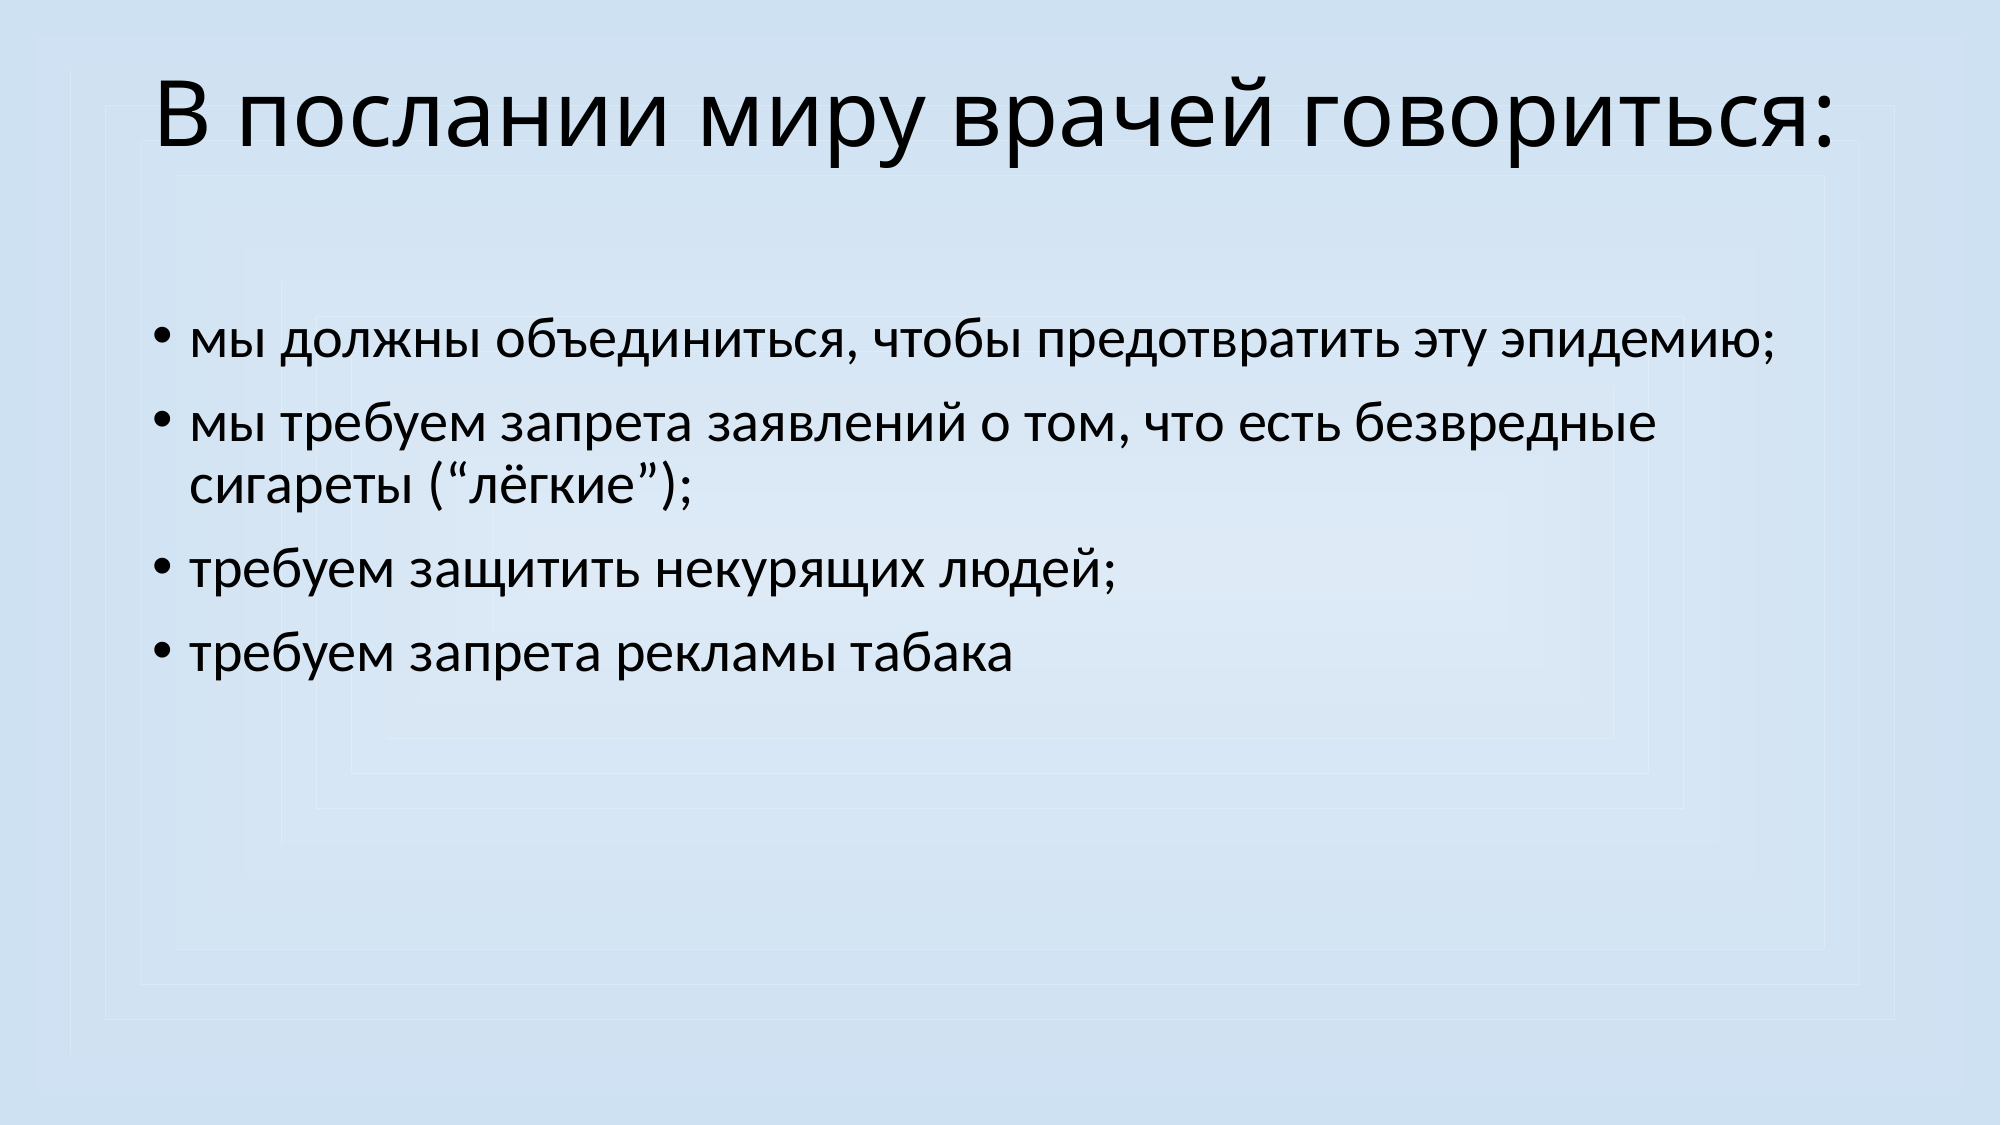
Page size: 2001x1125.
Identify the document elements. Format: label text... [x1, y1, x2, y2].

text_box мы должны объединиться, чтобы предотвратить эту эпидемию; мы требуем запрета заявлений о том, что есть безвредные сигареты (“лёгкие”); требуем защитить некурящих людей; требуем запрета рекламы табака [137, 299, 1863, 1014]
text_box В послании миру врачей говориться: [137, 59, 1863, 278]
